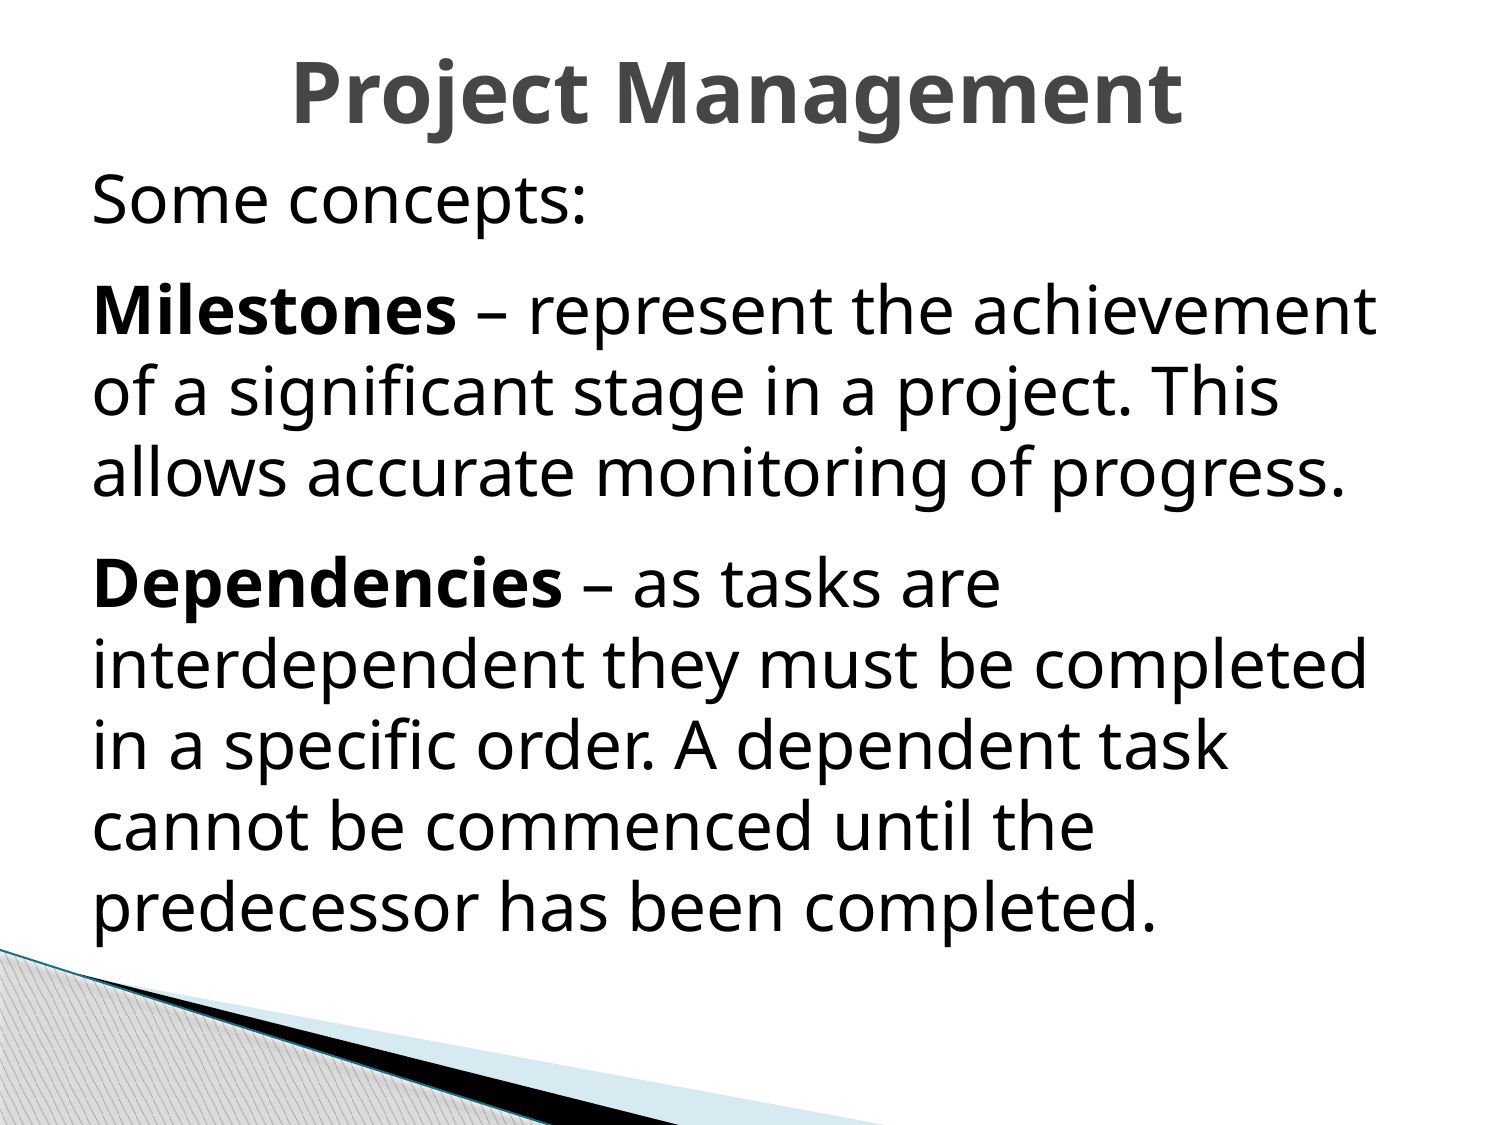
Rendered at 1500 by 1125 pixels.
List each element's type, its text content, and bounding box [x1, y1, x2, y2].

title Project Management [100, 0, 1376, 183]
list Some concepts: Milestones – represent the achievement of a significant stage in a project. This allows accurate monitoring of progress. Dependencies – as tasks are interdependent they must be completed in a specific order. A dependent task cannot be commenced until the predecessor has been completed. [76, 149, 1400, 1071]
